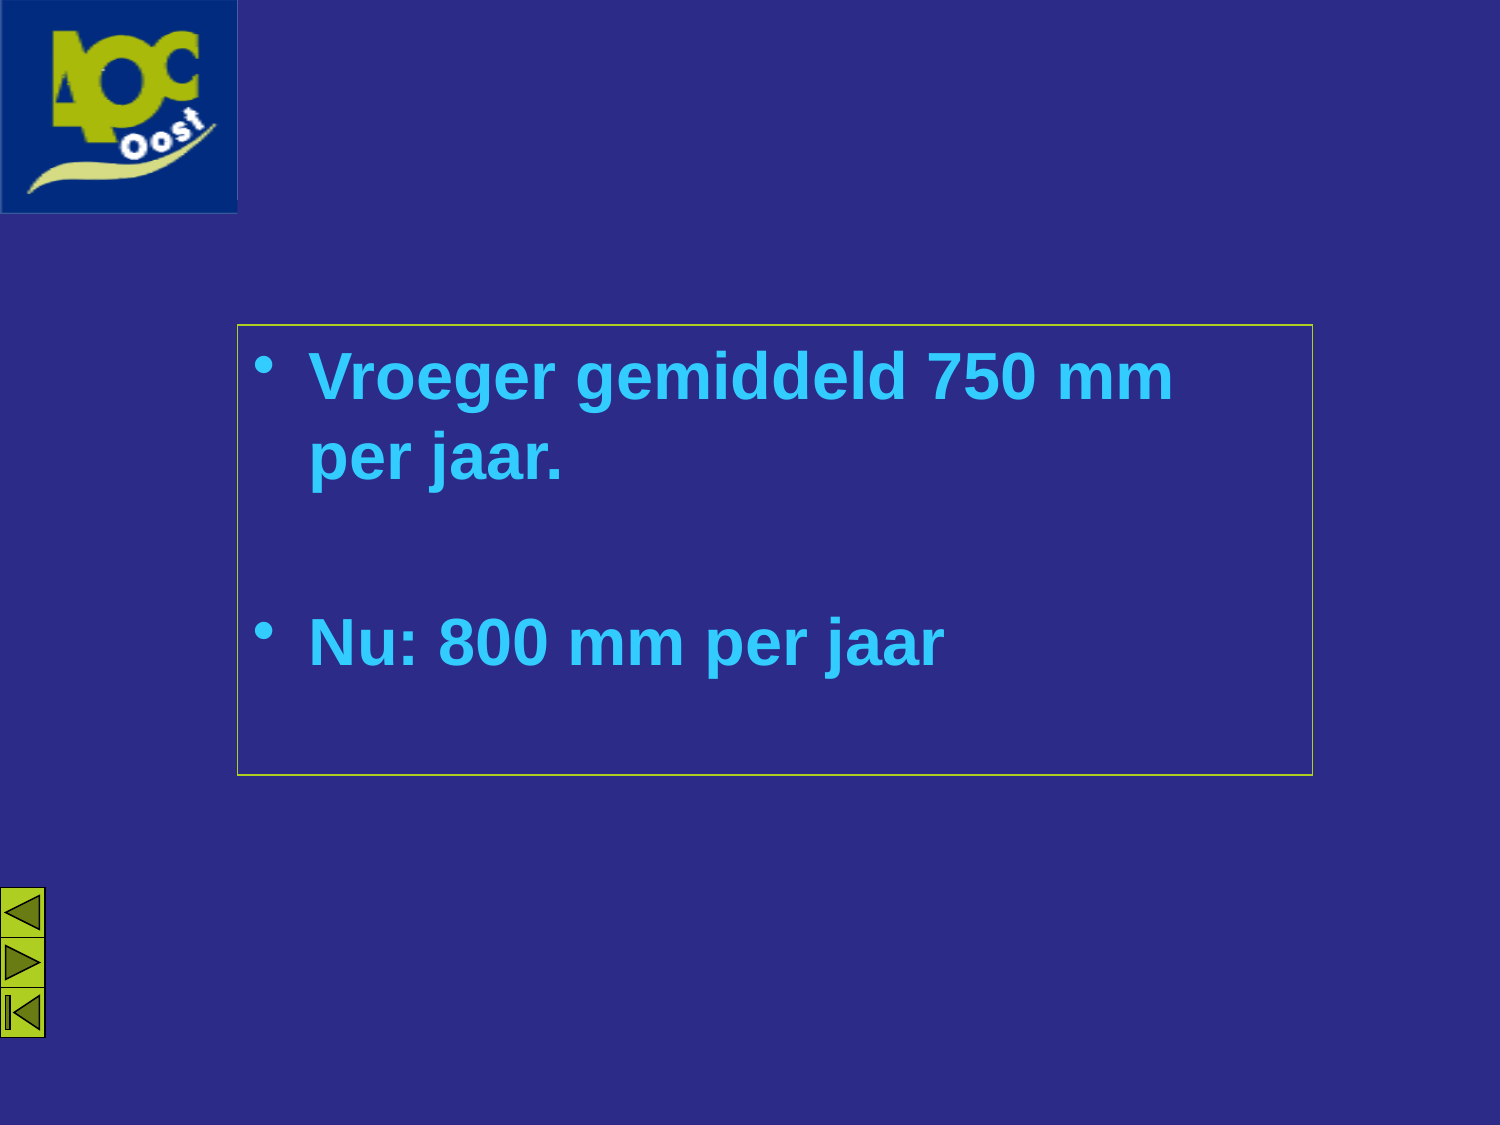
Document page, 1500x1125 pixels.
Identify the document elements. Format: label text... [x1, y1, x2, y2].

picture [0, 0, 238, 214]
list Vroeger gemiddeld 750 mm per jaar. Nu: 800 mm per jaar [237, 324, 1313, 776]
